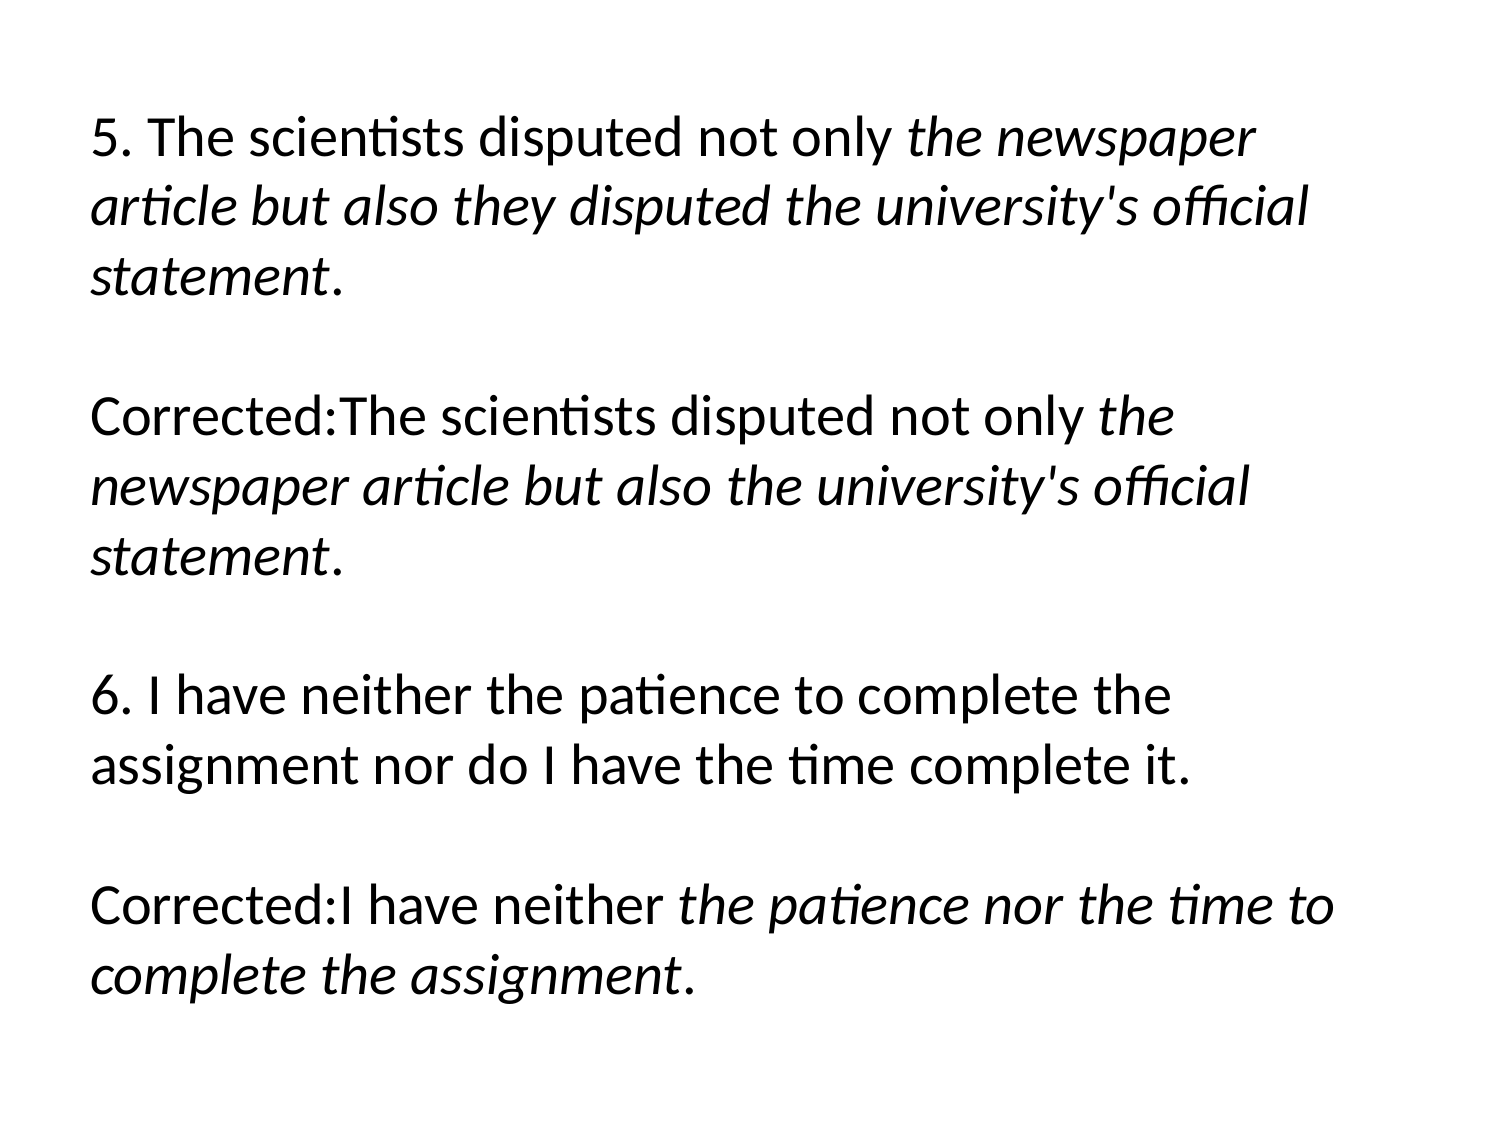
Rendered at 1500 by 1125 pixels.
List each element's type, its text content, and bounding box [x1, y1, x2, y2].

title 5. The scientists disputed not only the newspaper article but also they disputed the university's official statement. Corrected:The scientists disputed not only the newspaper article but also the university's official statement. 6. I have neither the patience to complete the assignment nor do I have the time complete it. Corrected:I have neither the patience nor the time to complete the assignment. [75, 45, 1425, 1059]
